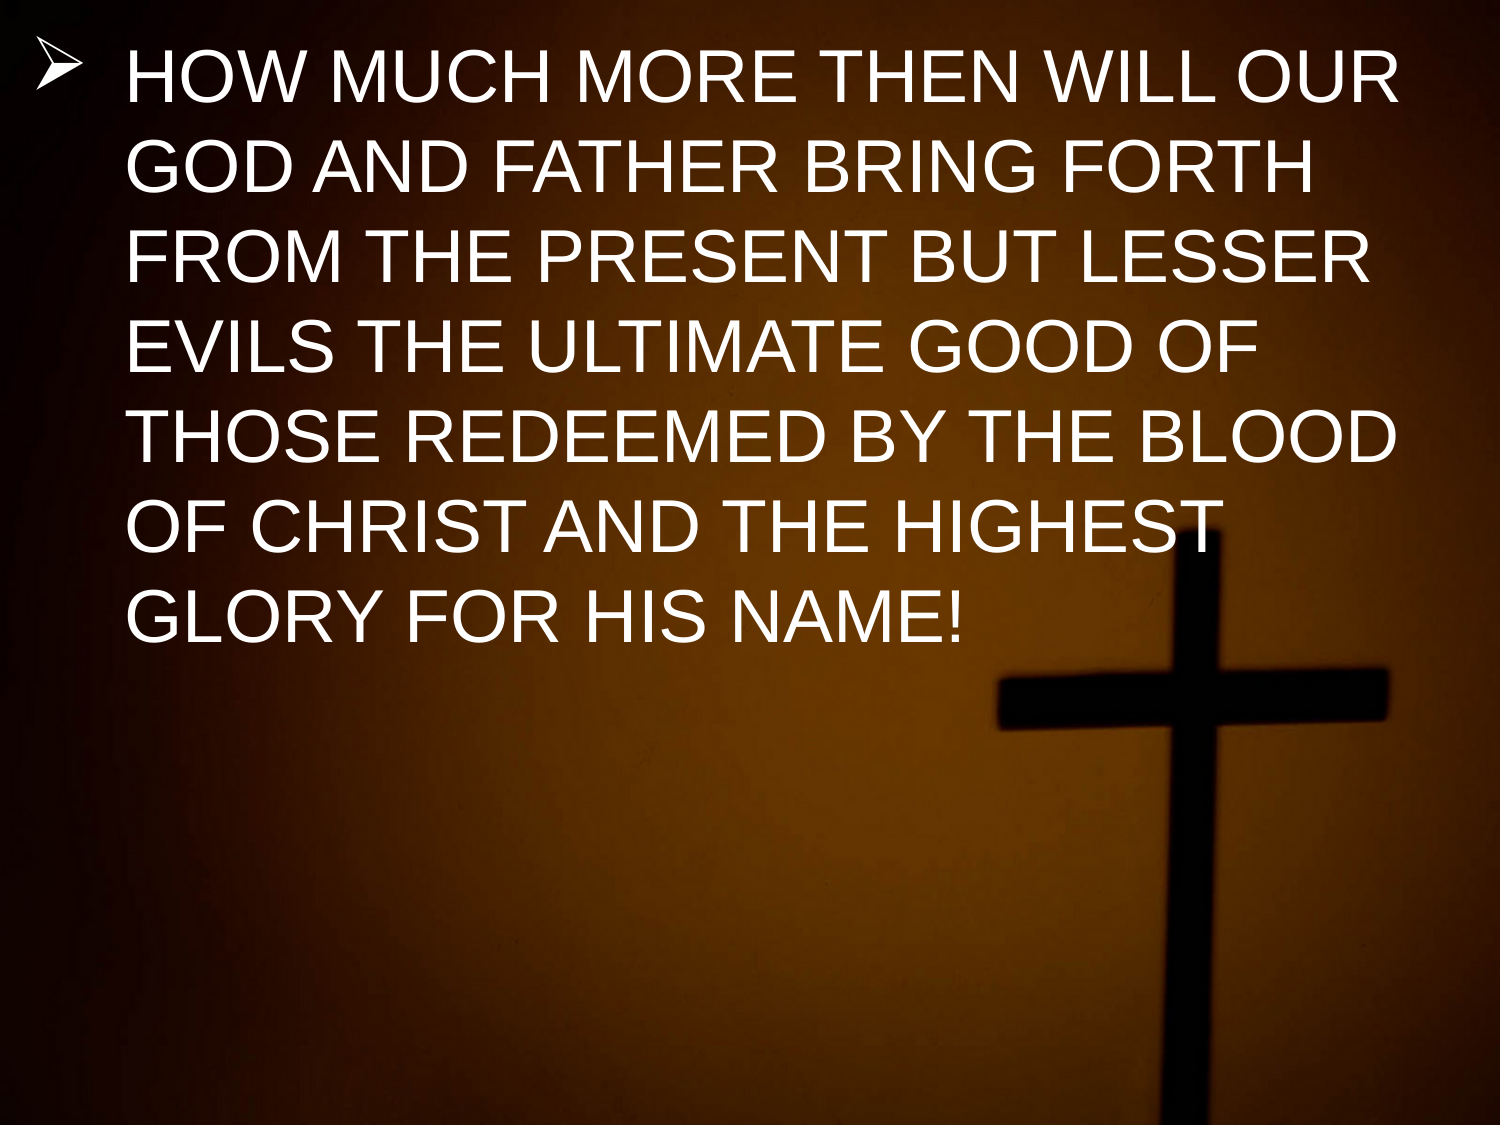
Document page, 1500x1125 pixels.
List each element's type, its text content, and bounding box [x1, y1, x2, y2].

picture [0, 0, 1500, 1125]
subtitle HOW MUCH MORE THEN WILL OUR GOD AND FATHER BRING FORTH FROM THE PRESENT BUT LESSER EVILS THE ULTIMATE GOOD OF THOSE REDEEMED BY THE BLOOD OF CHRIST AND THE HIGHEST GLORY FOR HIS NAME! [15, 19, 1483, 1110]
